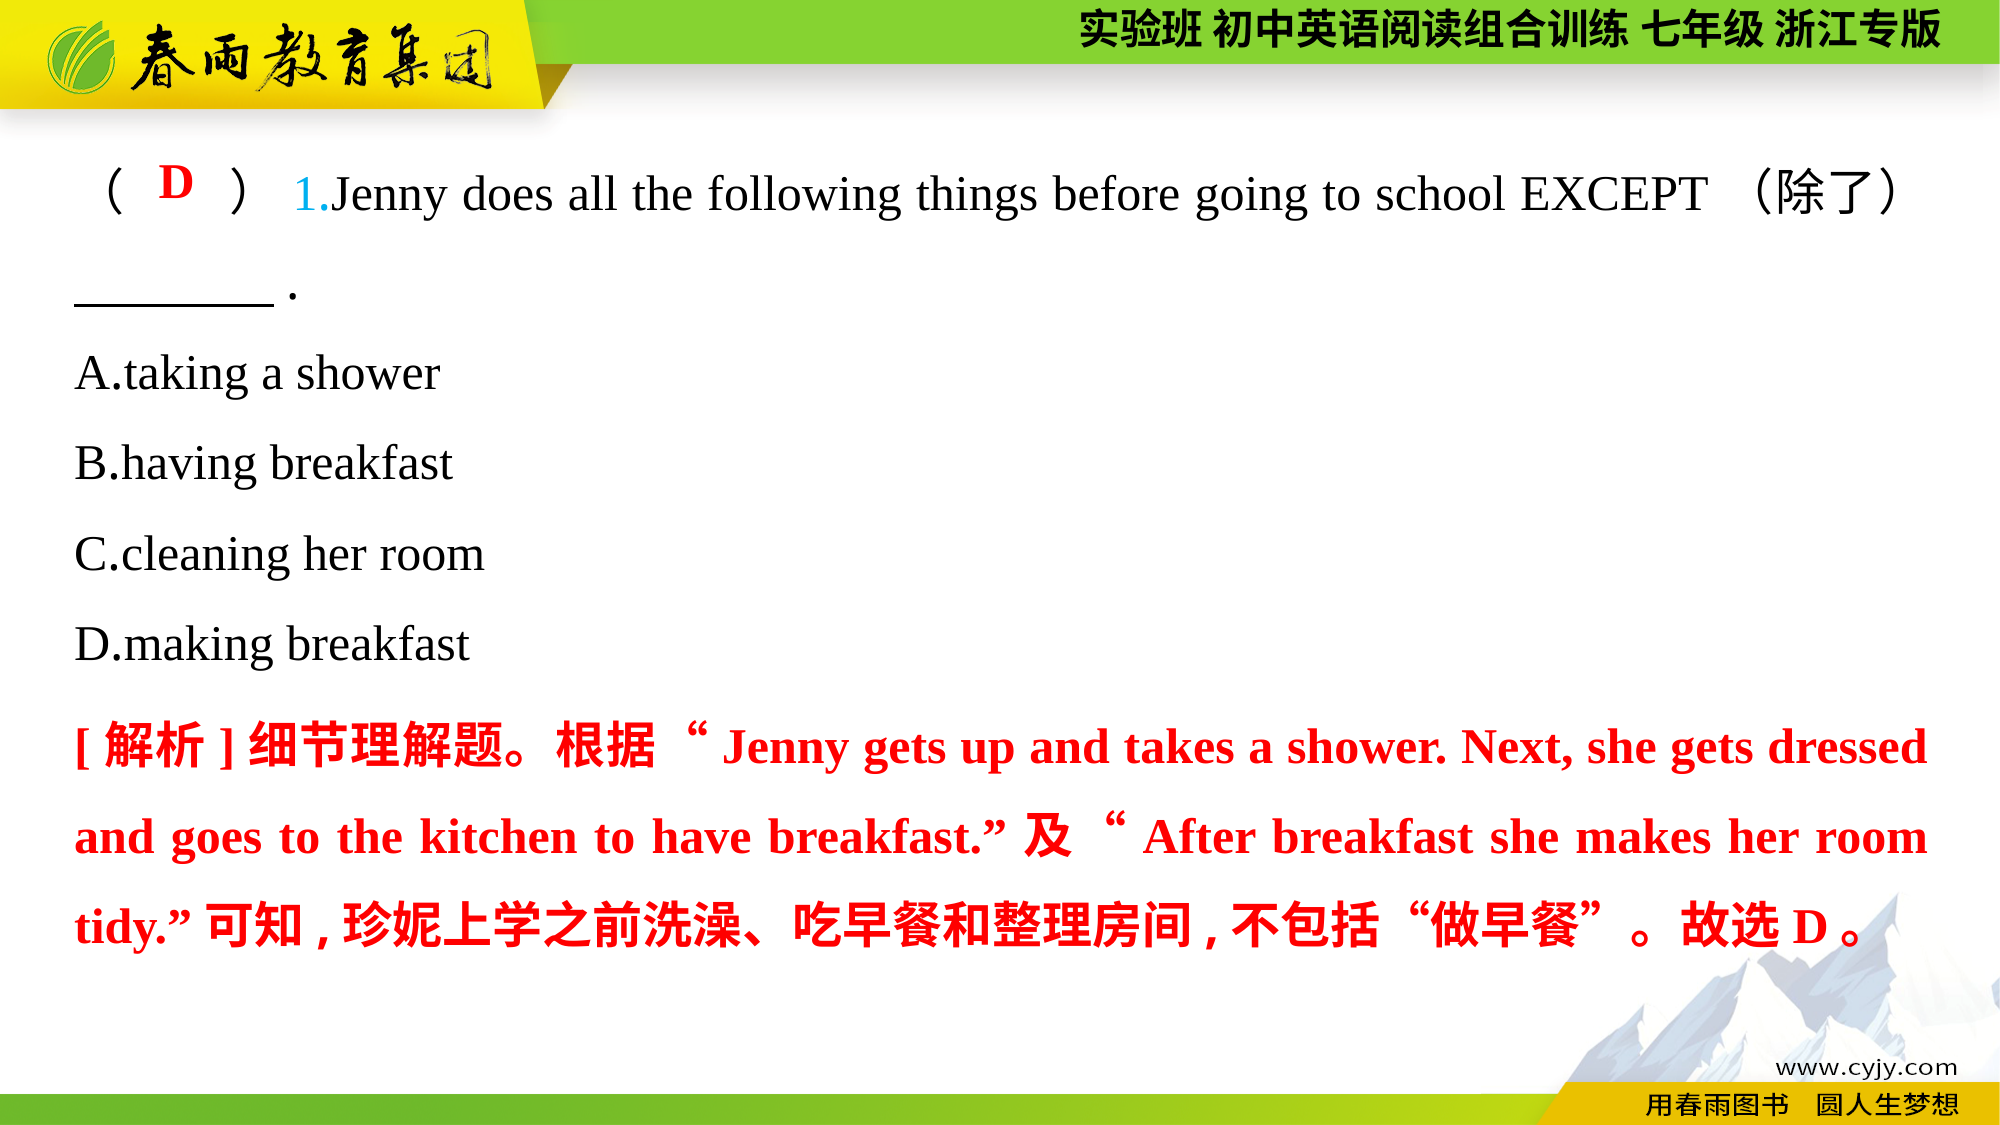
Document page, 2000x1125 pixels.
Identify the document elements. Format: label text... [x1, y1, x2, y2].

picture [0, 0, 2000, 1125]
list （ ）1.Jenny does all the following things before going to school EXCEPT（除了） . A.taking a shower B.having breakfast C.cleaning her room D.making breakfast [59, 122, 1944, 675]
text_box D [143, 141, 210, 216]
text_box [解析]细节理解题。根据“Jenny gets up and takes a shower. Next, she gets dressed and goes to the kitchen to have breakfast.”及“After breakfast she makes her room tidy.”可知,珍妮上学之前洗澡、吃早餐和整理房间,不包括“做早餐”。故选D。 [59, 675, 1944, 961]
